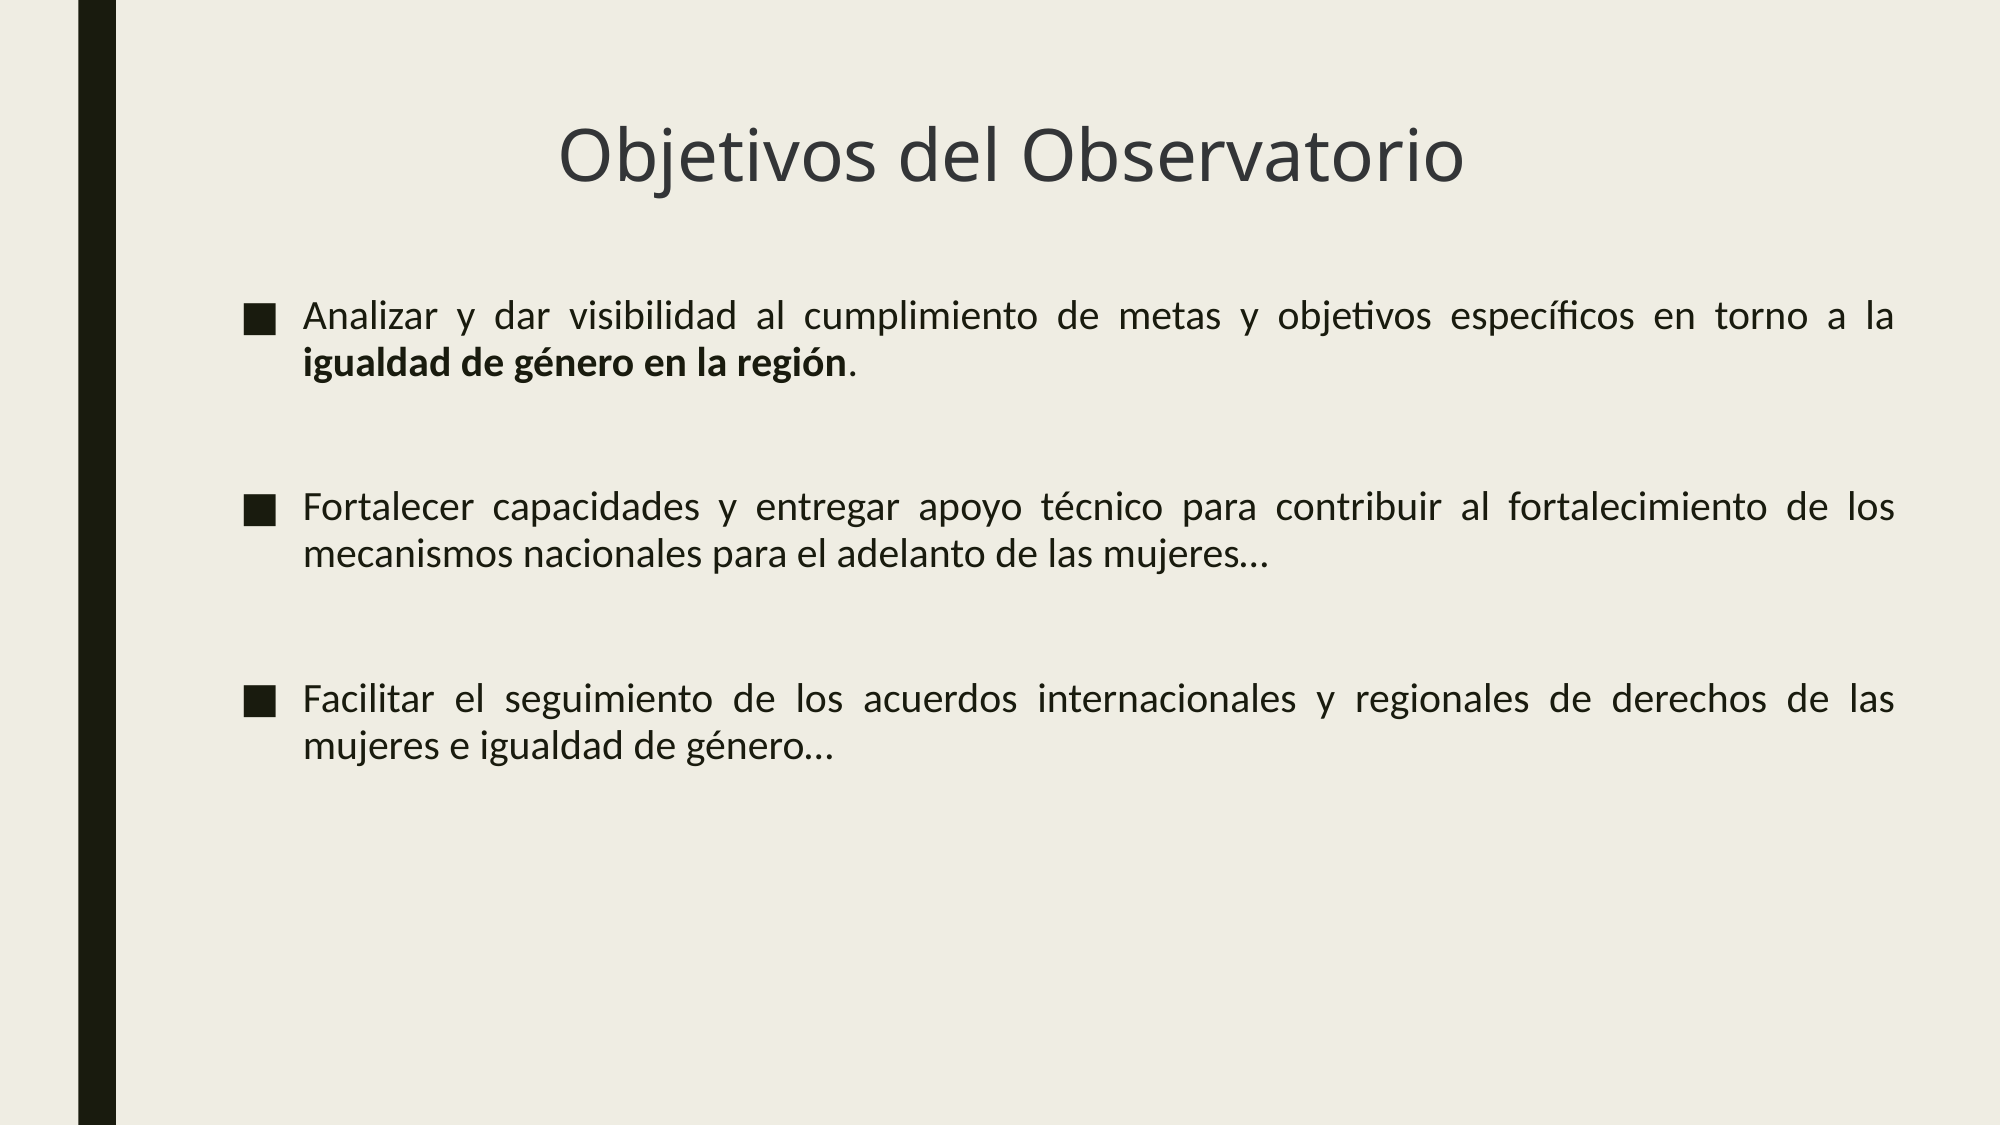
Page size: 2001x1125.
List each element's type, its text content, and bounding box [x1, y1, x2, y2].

list Analizar y dar visibilidad al cumplimiento de metas y objetivos específicos en torno a la igualdad de género en la región. Fortalecer capacidades y entregar apoyo técnico para contribuir al fortalecimiento de los mecanismos nacionales para el adelanto de las mujeres… Facilitar el seguimiento de los acuerdos internacionales y regionales de derechos de las mujeres e igualdad de género… [225, 284, 1912, 883]
title Objetivos del Observatorio [225, 112, 1800, 284]
